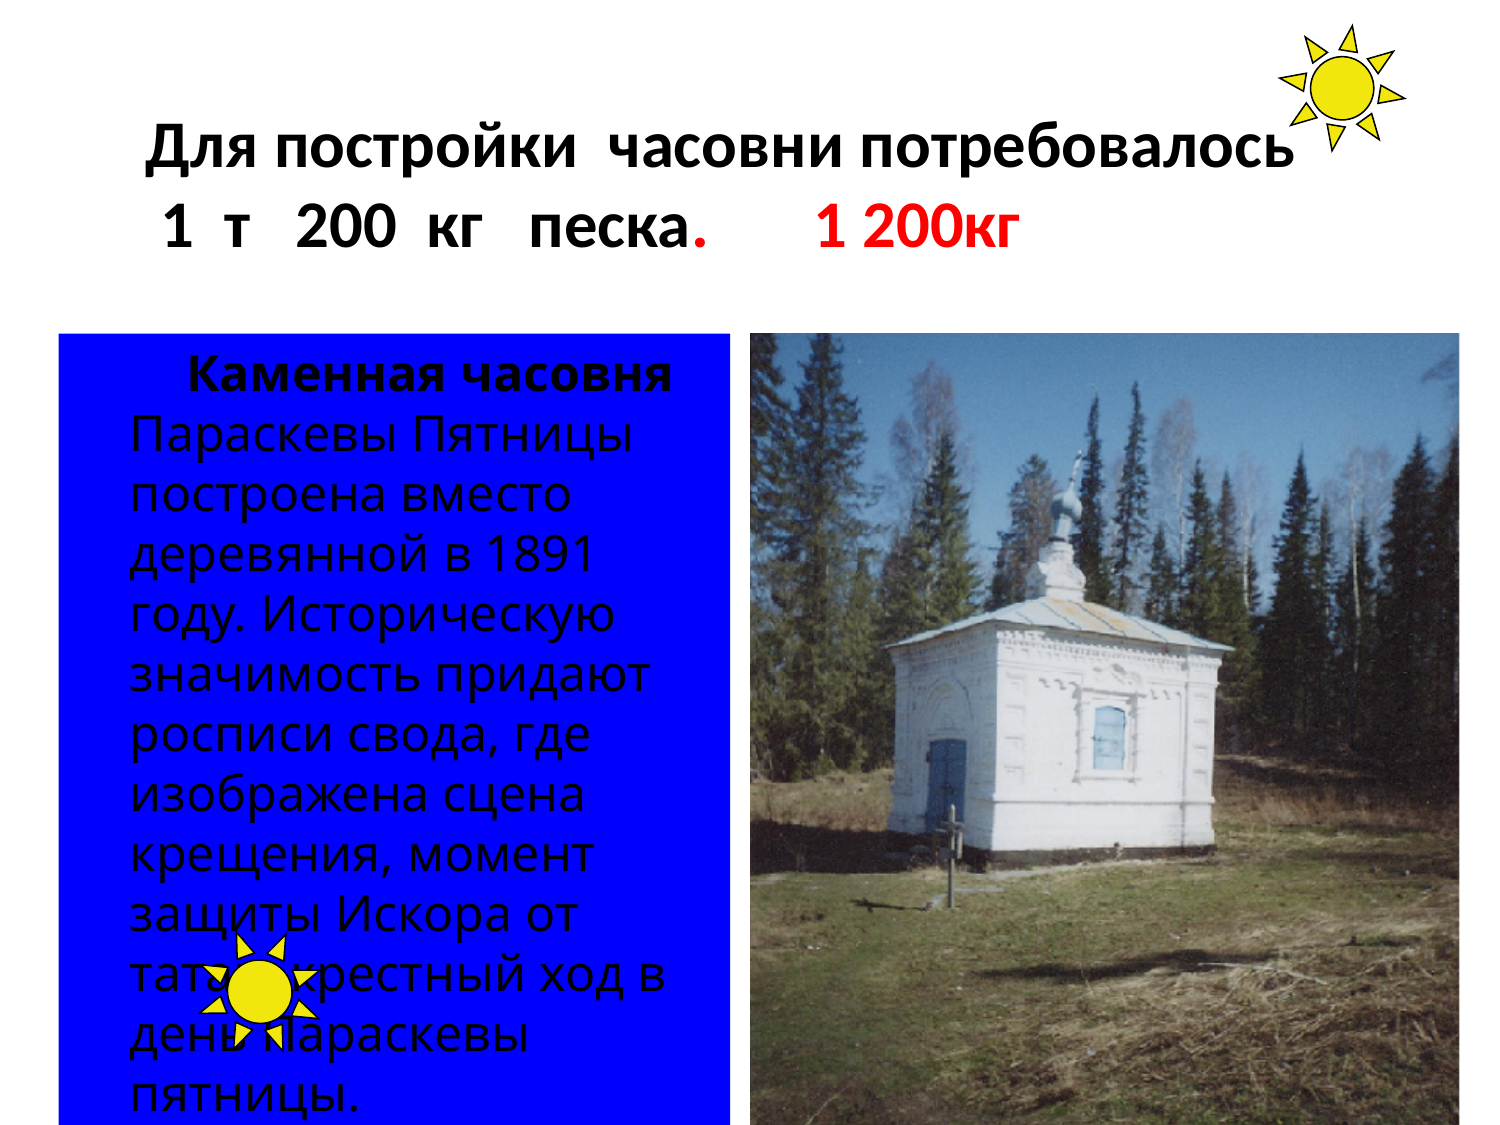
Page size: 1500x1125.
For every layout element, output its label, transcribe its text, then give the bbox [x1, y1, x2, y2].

text_box [1356, 113, 1380, 140]
text_box [227, 960, 293, 1024]
text_box [199, 996, 228, 1014]
text_box Для постройки часовни потребовалось 1 т 200 кг песка. 1 200кг [130, 93, 1312, 269]
text_box [291, 999, 319, 1019]
text_box [1327, 124, 1346, 151]
text_box [292, 970, 320, 988]
text_box [264, 1024, 283, 1052]
list Каменная часовня Параскевы Пятницы построена вместо деревянной в 1891 году. Историческую значимость придают росписи свода, где изображена сцена крещения, момент защиты Искора от татар, крестный ход в день Параскевы пятницы. [58, 333, 731, 1125]
text_box [233, 1022, 253, 1050]
text_box [1377, 85, 1405, 104]
text_box [1367, 51, 1394, 74]
text_box [266, 934, 286, 962]
picture [749, 333, 1460, 1125]
text_box [200, 964, 229, 984]
text_box [1305, 36, 1328, 64]
text_box [236, 932, 255, 960]
text_box [1339, 25, 1358, 53]
text_box [1310, 56, 1374, 120]
text_box [1279, 73, 1307, 92]
